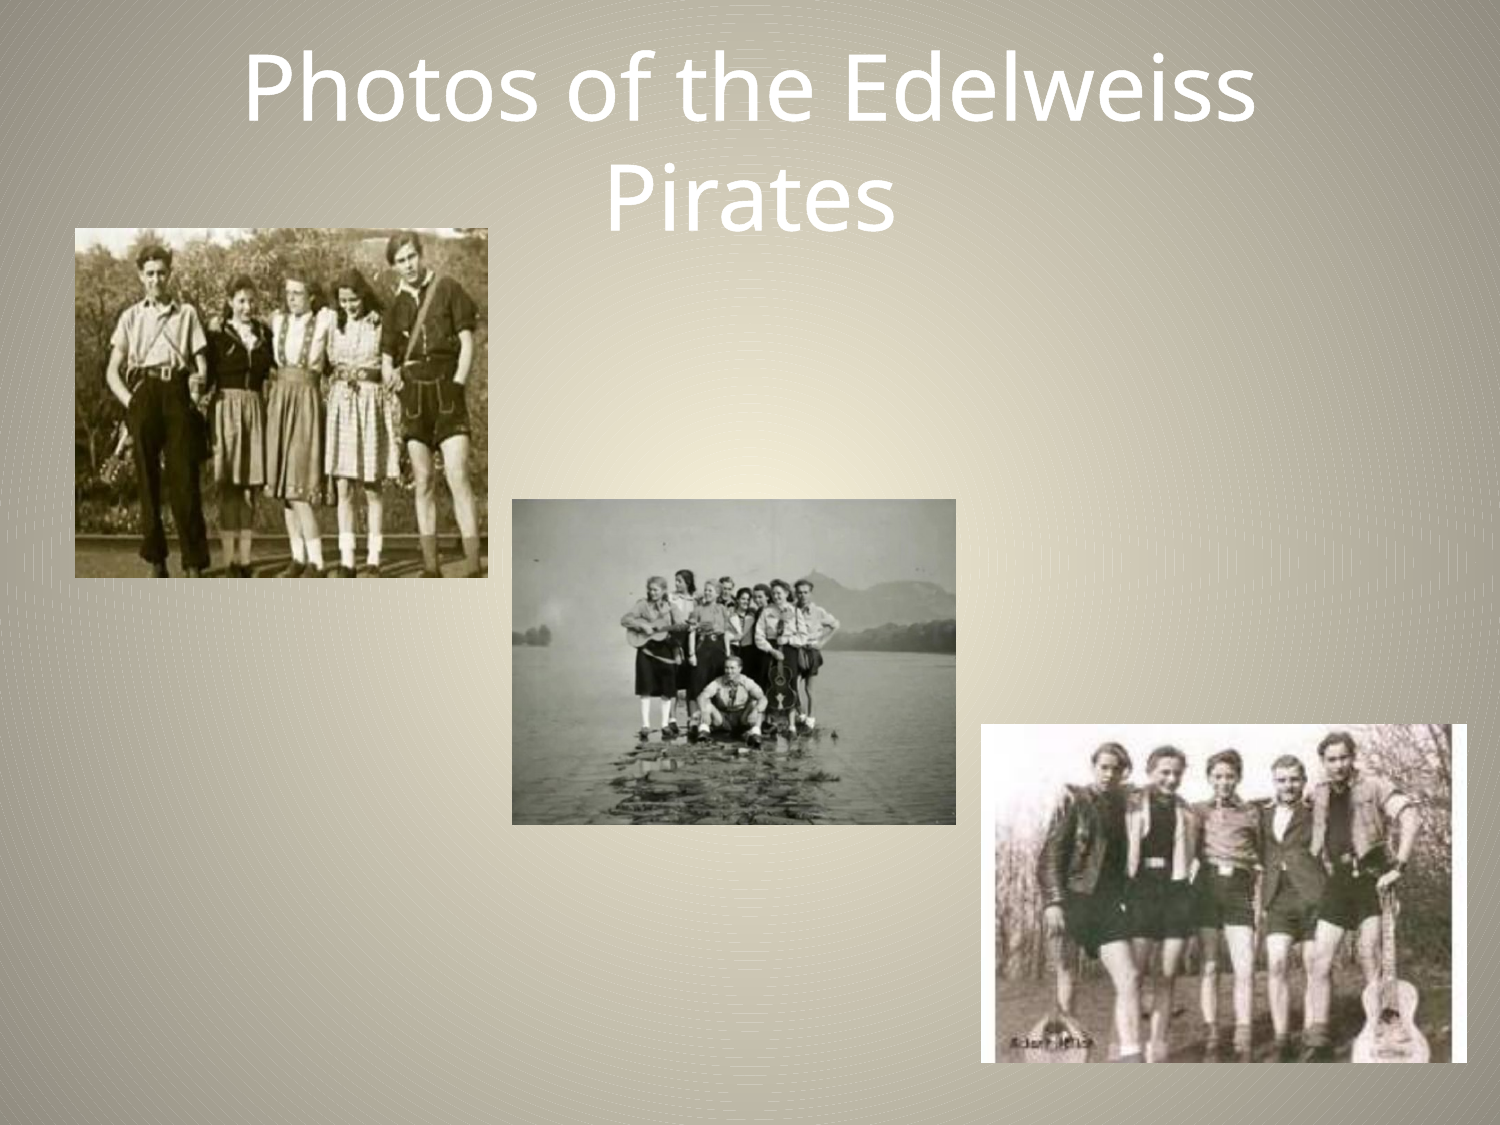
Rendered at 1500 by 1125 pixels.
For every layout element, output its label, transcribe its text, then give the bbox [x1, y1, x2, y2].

picture [512, 499, 957, 826]
picture [980, 724, 1467, 1063]
title Photos of the Edelweiss Pirates [75, 45, 1425, 233]
picture [74, 228, 488, 578]
